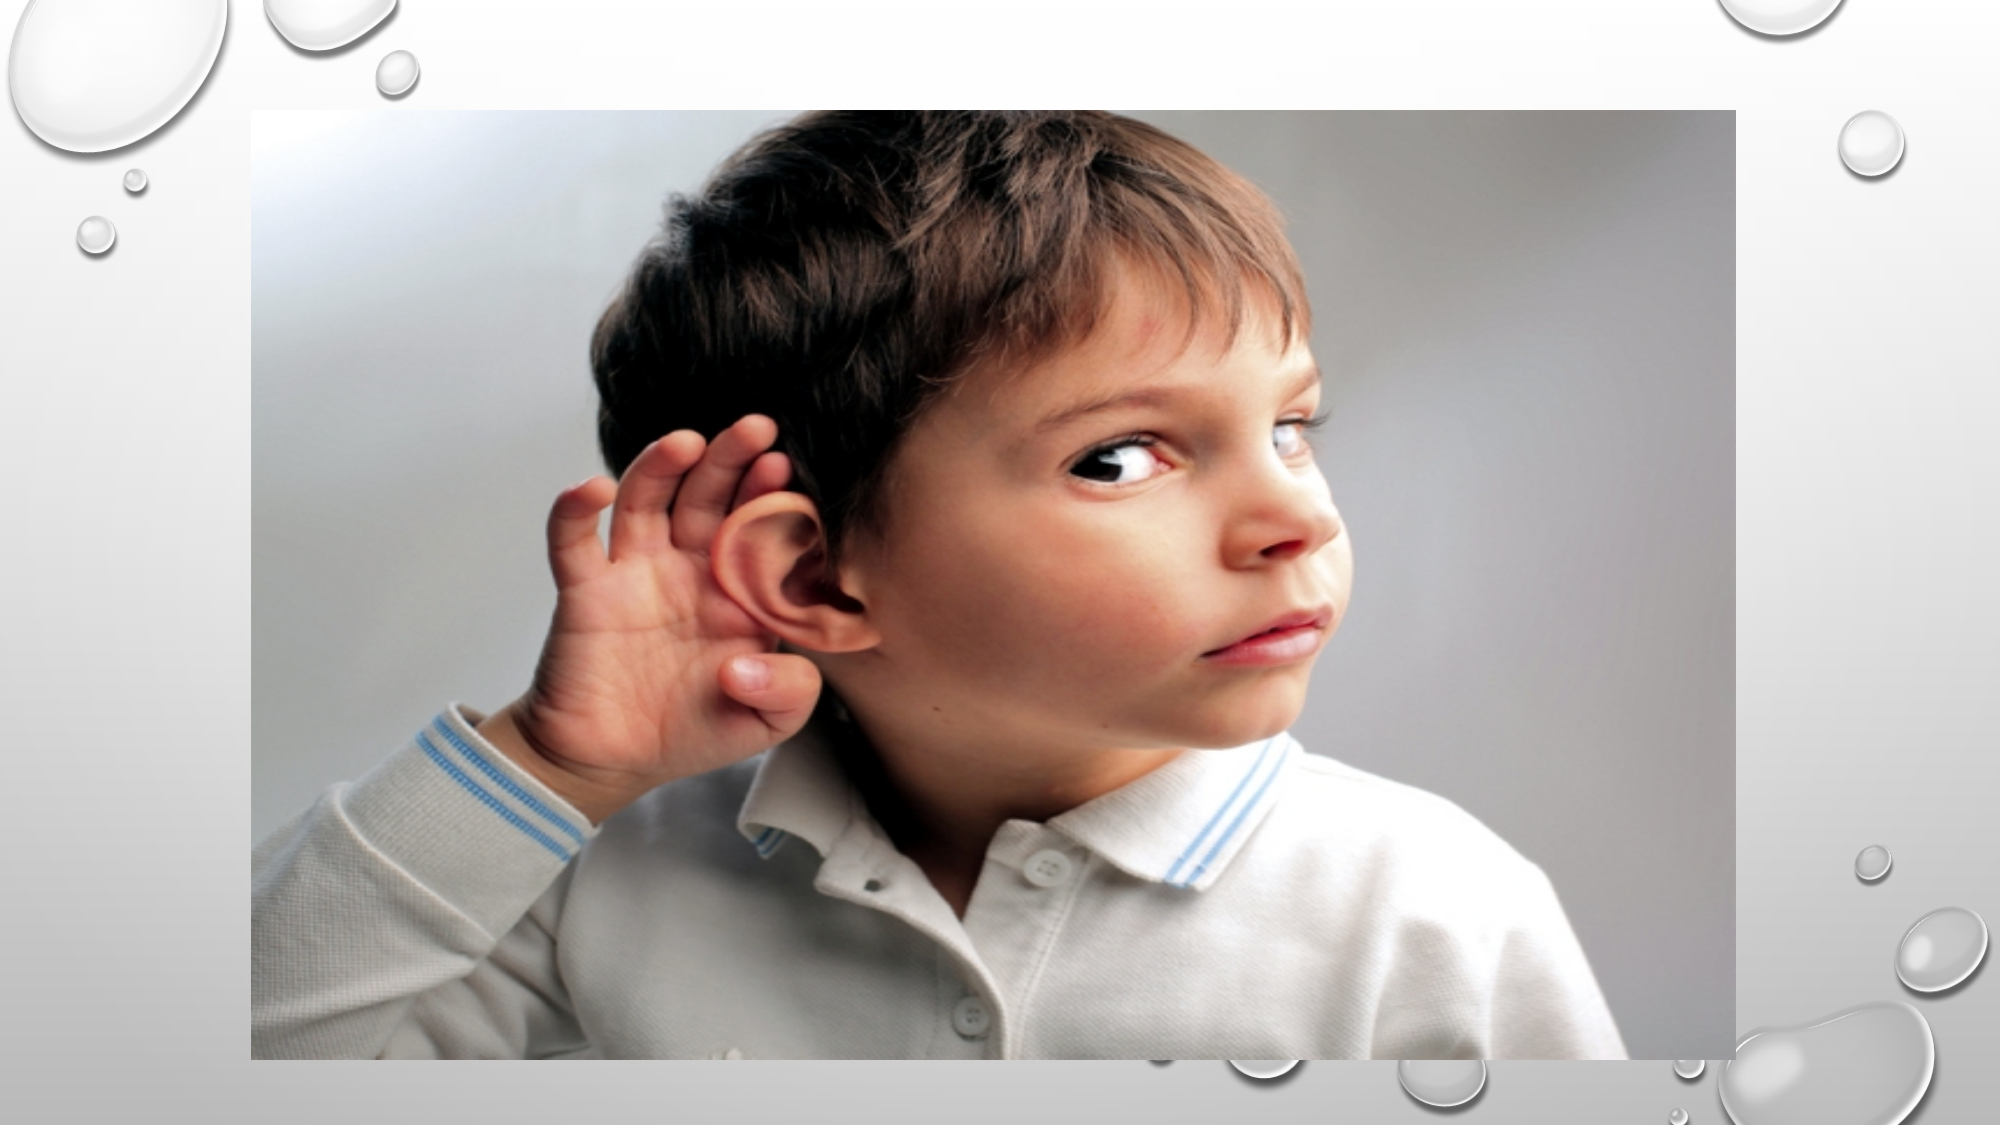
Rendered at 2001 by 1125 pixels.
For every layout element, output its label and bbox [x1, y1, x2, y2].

picture [0, 0, 2000, 1125]
list [250, 109, 1736, 1060]
